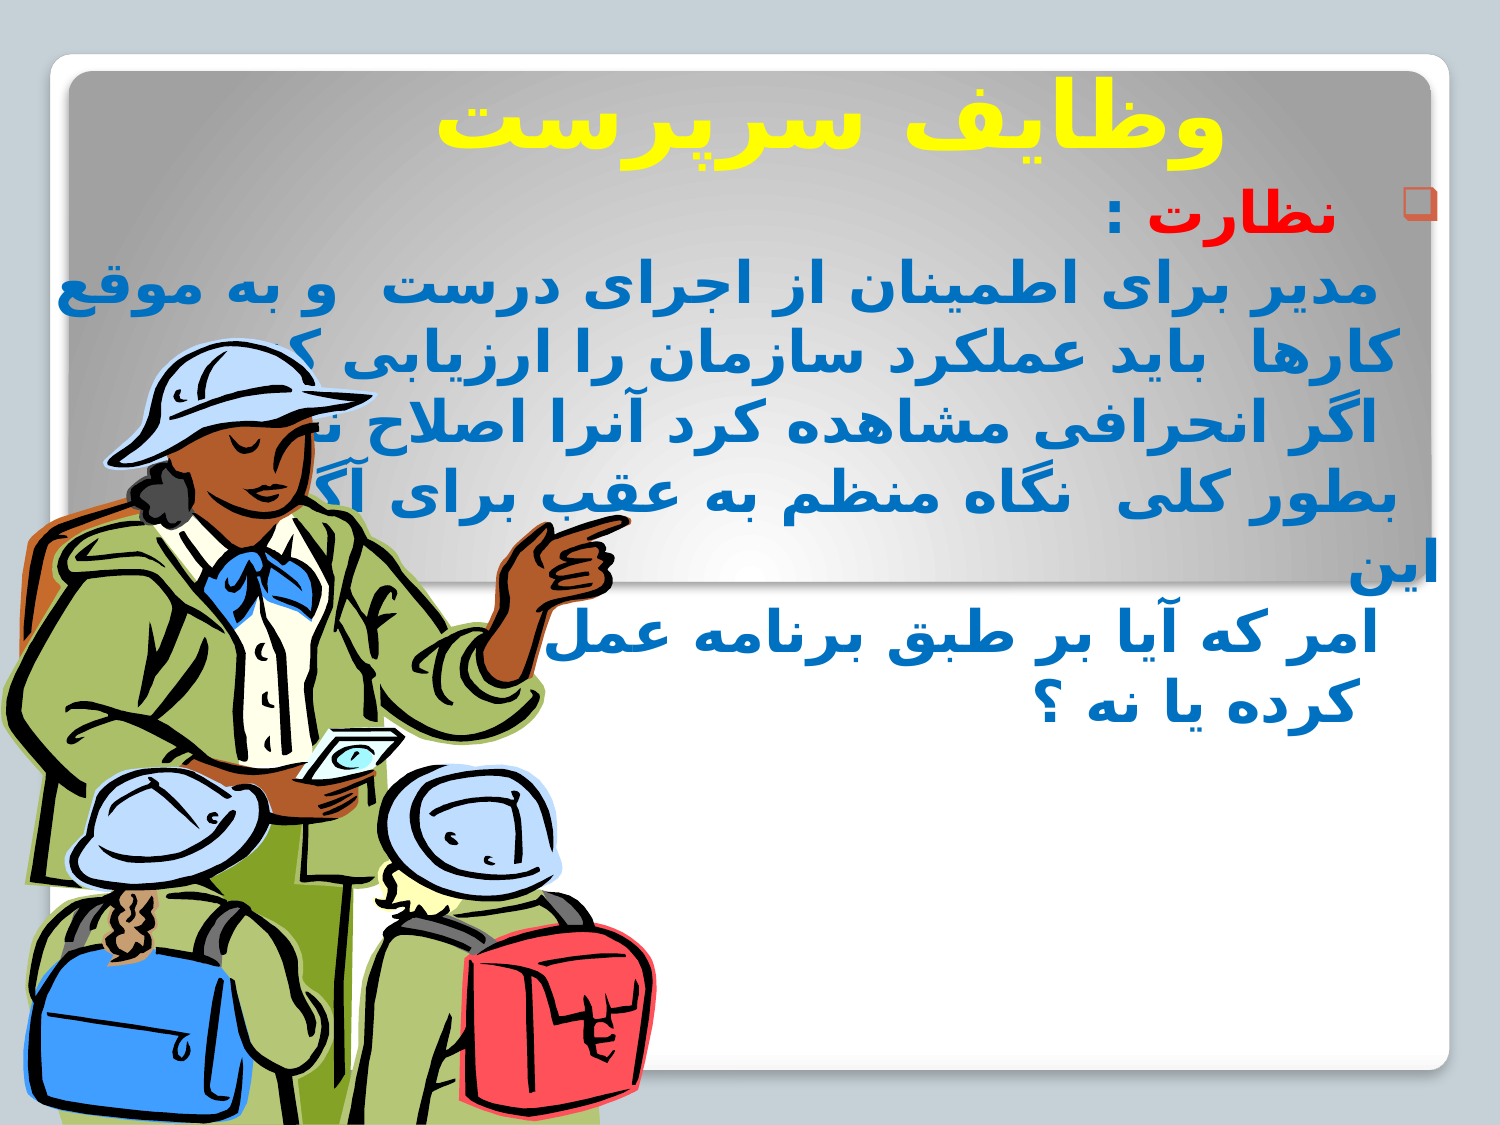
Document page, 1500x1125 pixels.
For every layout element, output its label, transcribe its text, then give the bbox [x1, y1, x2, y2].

subtitle نظارت : مدیر برای اطمینان از اجرای درست و به موقع کارها باید عملکرد سازمان را ارزیابی کند اگر انحرافی مشاهده کرد آنرا اصلاح نماید . بطور کلی نگاه منظم به عقب برای آگاهی از این امر که آیا بر طبق برنامه عمل کرده یا نه ؟ [0, 174, 1463, 1125]
title وظايف سرپرست [0, 0, 1500, 175]
picture [0, 337, 661, 1125]
